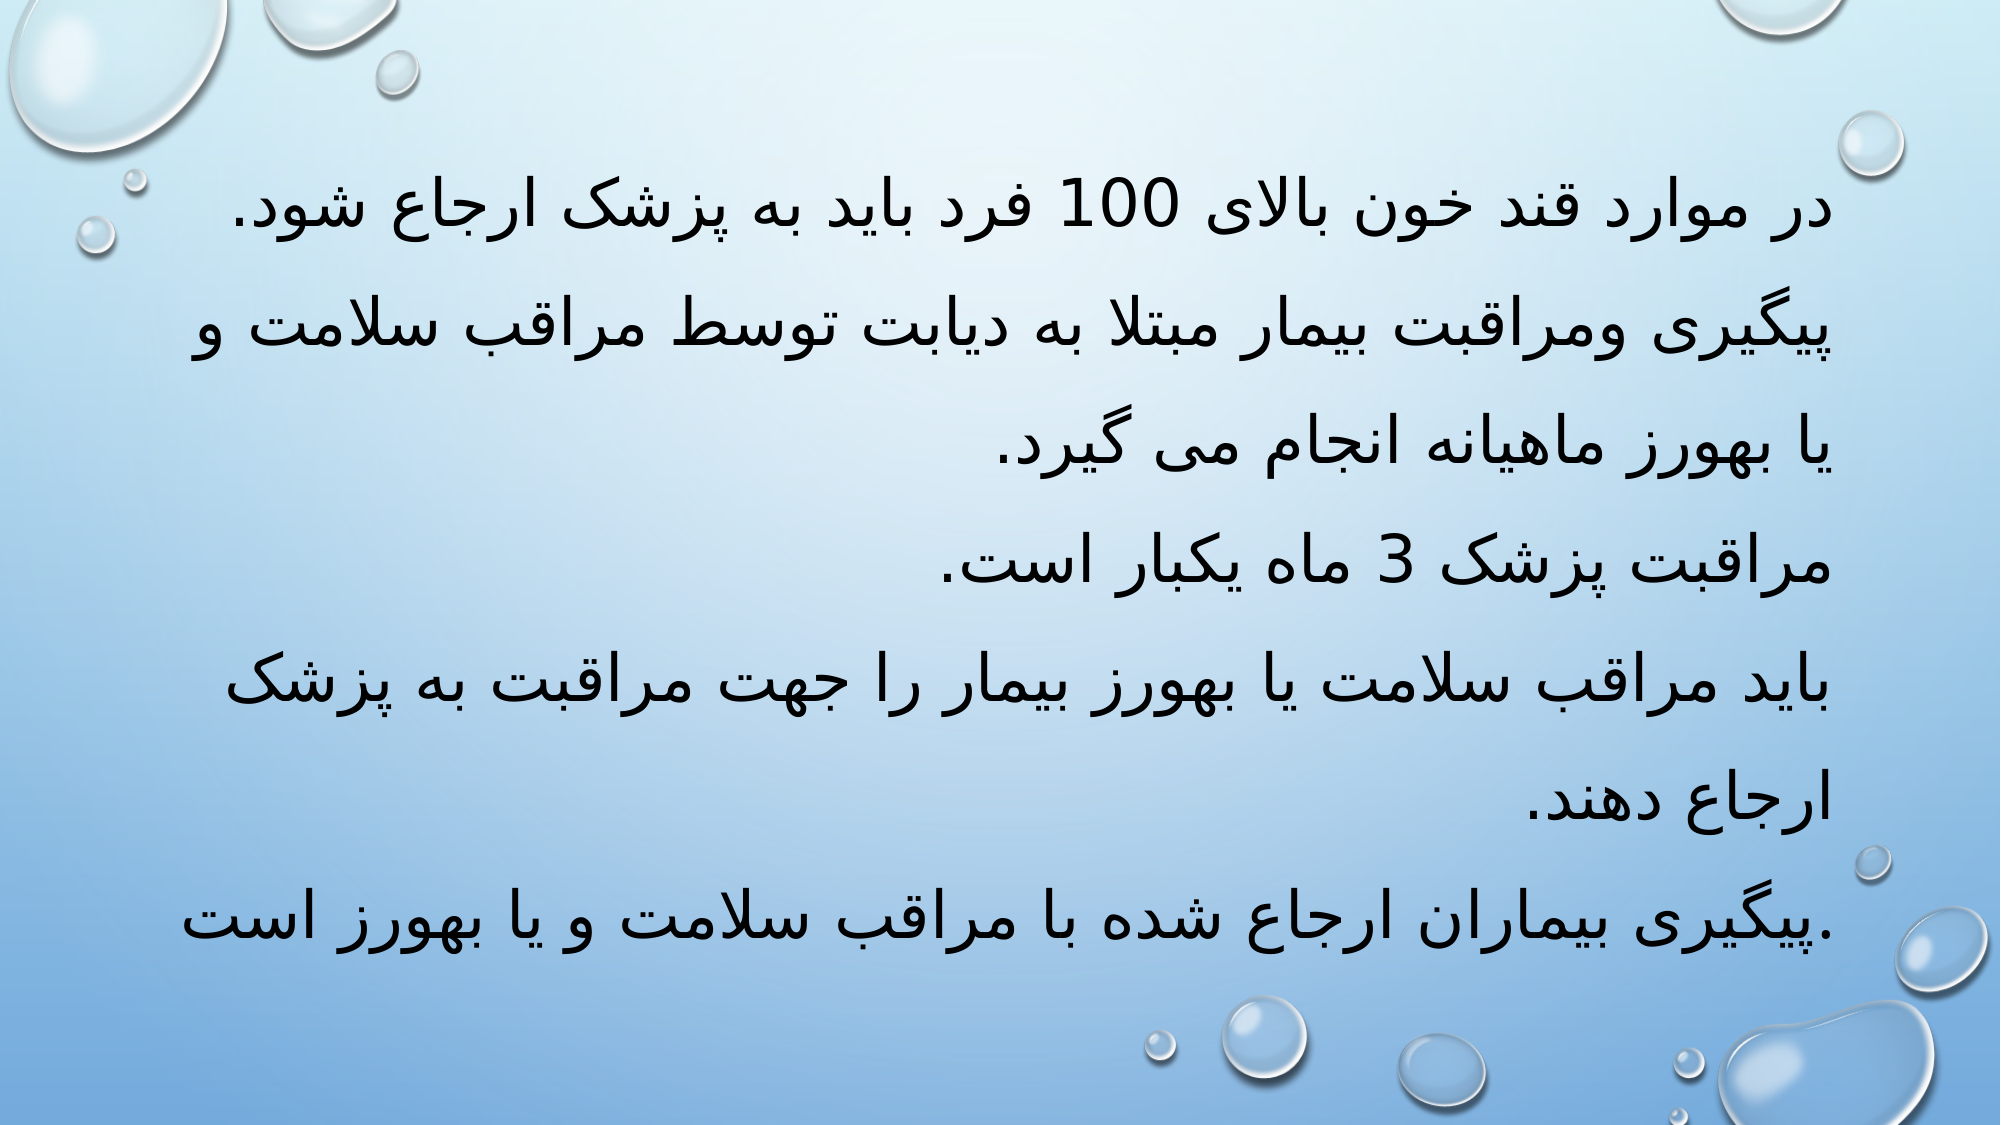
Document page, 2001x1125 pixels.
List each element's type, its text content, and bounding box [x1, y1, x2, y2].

title در موارد قند خون بالای 100 فرد باید به پزشک ارجاع شود. پیگیری ومراقبت بیمار مبتلا به دیابت توسط مراقب سلامت و یا بهورز ماهیانه انجام می گیرد. مراقبت پزشک 3 ماه یکبار است. باید مراقب سلامت یا بهورز بیمار را جهت مراقبت به پزشک ارجاع دهند. پیگیری بیماران ارجاع شده با مراقب سلامت و یا بهورز است. [149, 101, 1851, 1050]
picture [0, 0, 2000, 1125]
